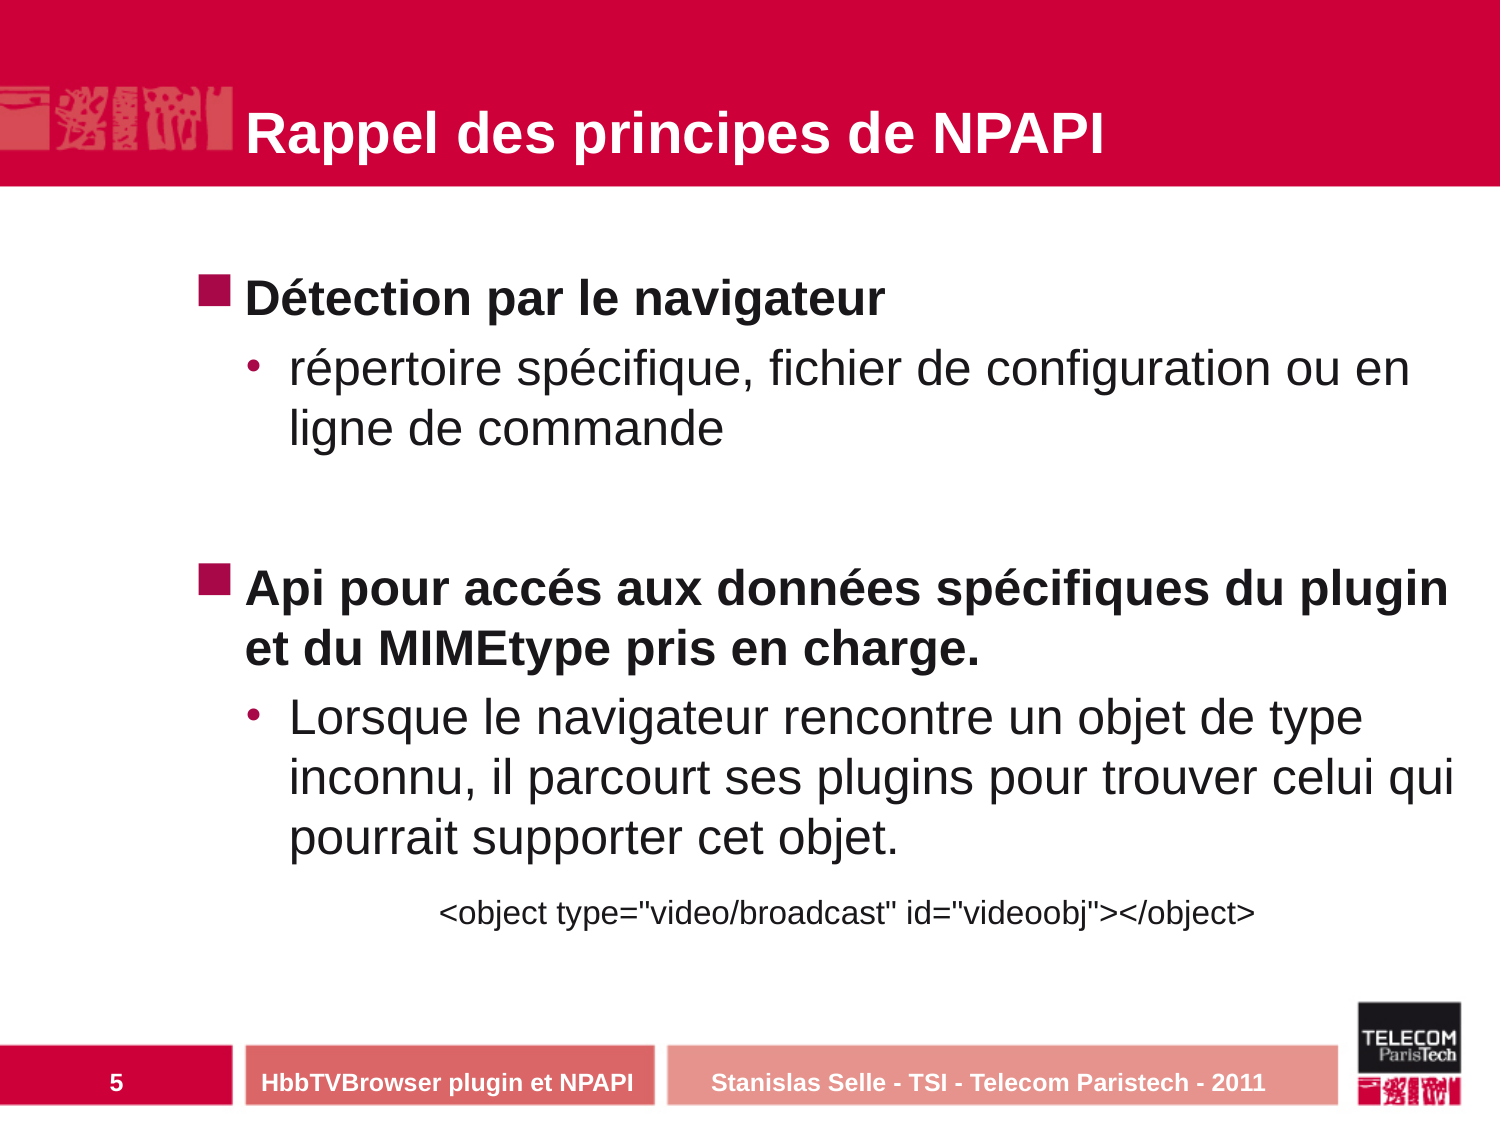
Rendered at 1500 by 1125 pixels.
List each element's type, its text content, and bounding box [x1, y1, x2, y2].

footer HbbTVBrowser plugin et NPAPI Stanislas Selle - TSI - Telecom Paristech - 2011 [260, 1058, 1338, 1103]
list Détection par le navigateur répertoire spécifique, fichier de configuration ou en ligne de commande Api pour accés aux données spécifiques du plugin et du MIMEtype pris en charge. Lorsque le navigateur rencontre un objet de type inconnu, il parcourt ses plugins pour trouver celui qui pourrait supporter cet objet. <object type="video/broadcast" id="videoobj"></object> [199, 265, 1459, 1004]
picture [0, 0, 1500, 1125]
slide_number 5 [94, 1058, 234, 1107]
title Rappel des principes de NPAPI [245, 23, 1459, 166]
